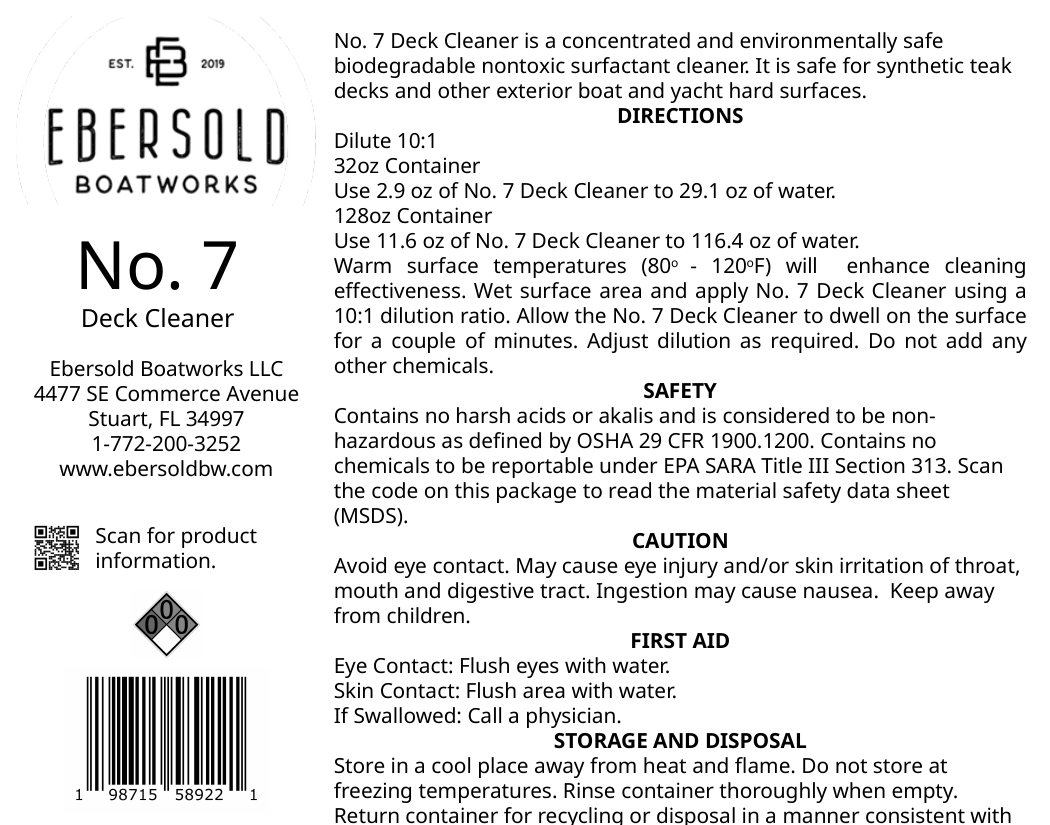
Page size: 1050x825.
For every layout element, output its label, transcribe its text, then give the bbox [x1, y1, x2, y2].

picture [33, 524, 80, 572]
picture [130, 588, 203, 661]
text_box No. 7 Deck Cleaner [12, 215, 304, 341]
picture [14, 16, 319, 206]
text_box No. 7 Deck Cleaner is a concentrated and environmentally safe biodegradable nontoxic surfactant cleaner. It is safe for synthetic teak decks and other exterior boat and yacht hard surfaces. DIRECTIONS Dilute 10:1 32oz Container Use 2.9 oz of No. 7 Deck Cleaner to 29.1 oz of water. 128oz Container Use 11.6 oz of No. 7 Deck Cleaner to 116.4 oz of water. Warm surface temperatures (80o - 120oF) will enhance cleaning effectiveness. Wet surface area and apply No. 7 Deck Cleaner using a 10:1 dilution ratio. Allow the No. 7 Deck Cleaner to dwell on the surface for a couple of minutes. Adjust dilution as required. Do not add any other chemicals. SAFETY Contains no harsh acids or akalis and is considered to be non-hazardous as defined by OSHA 29 CFR 1900.1200. Contains no chemicals to be reportable under EPA SARA Title III Section 313. Scan the code on this package to read the material safety data sheet (MSDS). CAUTION Avoid eye contact. May cause eye injury and/or skin irritation of throat, mouth and digestive tract. Ingestion may cause nausea. Keep away from children. FIRST AID Eye Contact: Flush eyes with water. Skin Contact: Flush area with water. If Swallowed: Call a physician. STORAGE AND DISPOSAL Store in a cool place away from heat and flame. Do not store at freezing temperatures. Rinse container thoroughly when empty. Return container for recycling or disposal in a manner consistent with government regulations. [318, 20, 1042, 825]
text_box Scan for product information. [80, 514, 297, 580]
text_box Ebersold Boatworks LLC 4477 SE Commerce Avenue Stuart, FL 34997 1-772-200-3252 www.ebersoldbw.com [0, 347, 335, 488]
text_box [0, 0, 1050, 825]
picture [62, 668, 270, 814]
